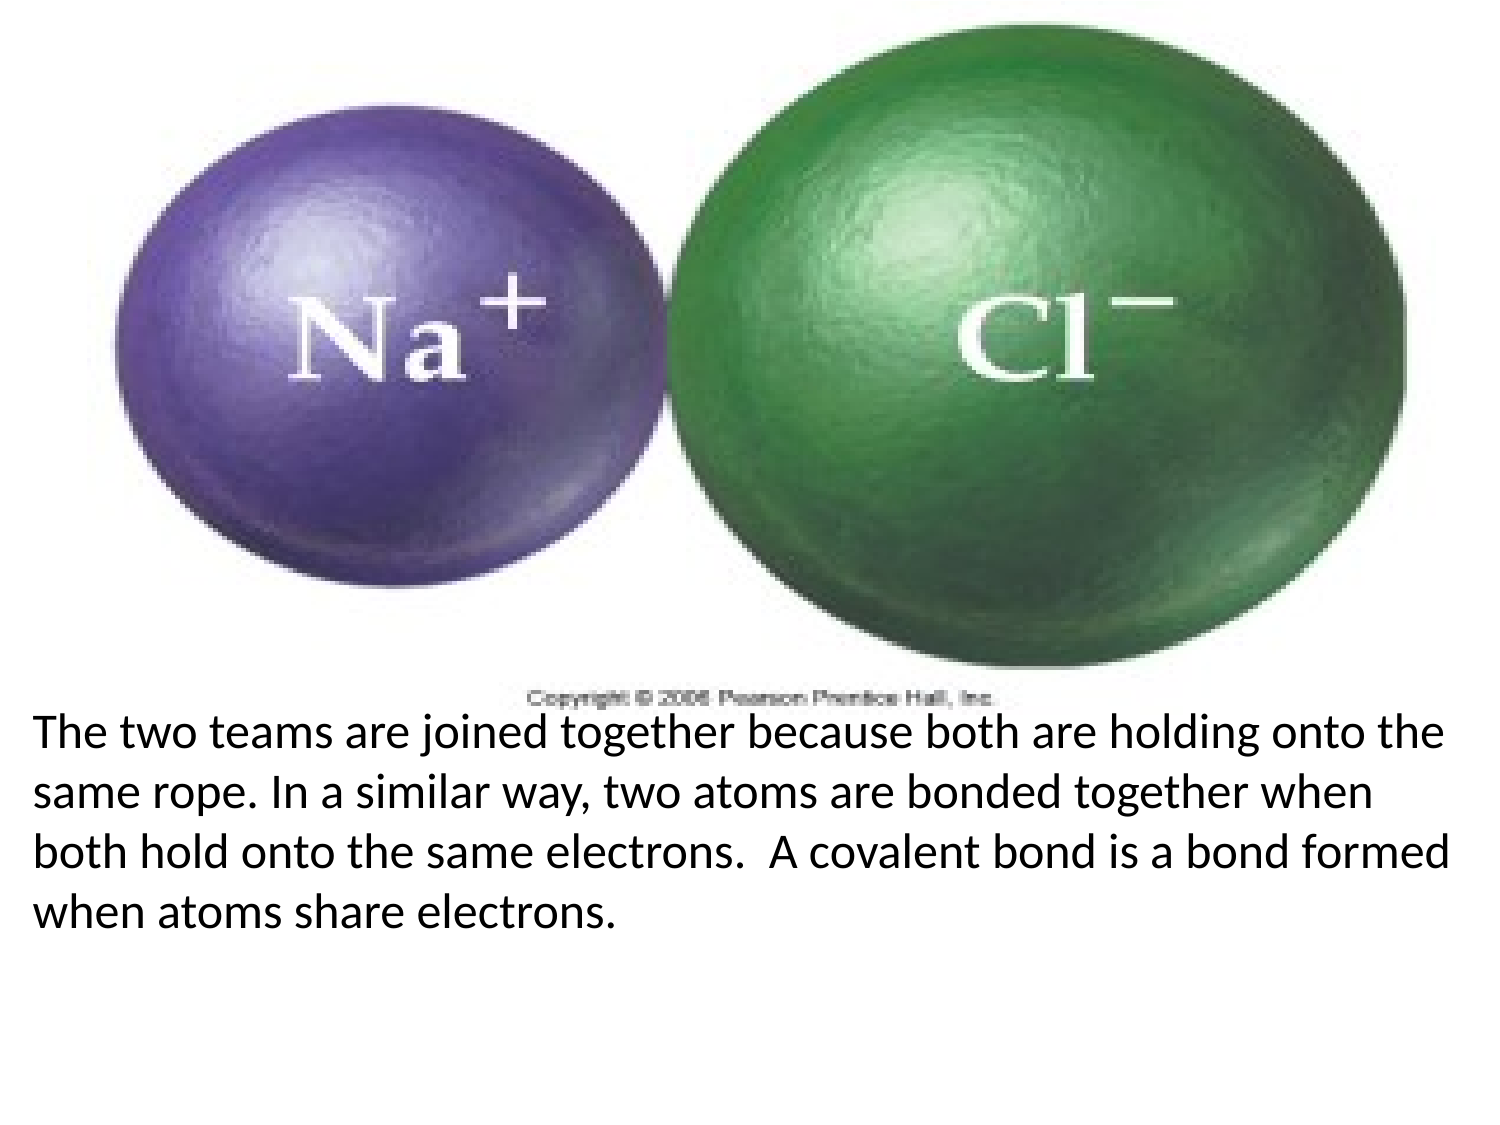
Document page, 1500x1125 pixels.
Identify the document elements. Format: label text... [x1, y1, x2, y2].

picture [87, 1, 1437, 715]
text_box The two teams are joined together because both are holding onto the same rope. In a similar way, two atoms are bonded together when both hold onto the same electrons. A covalent bond is a bond formed when atoms share electrons. [17, 691, 1481, 947]
